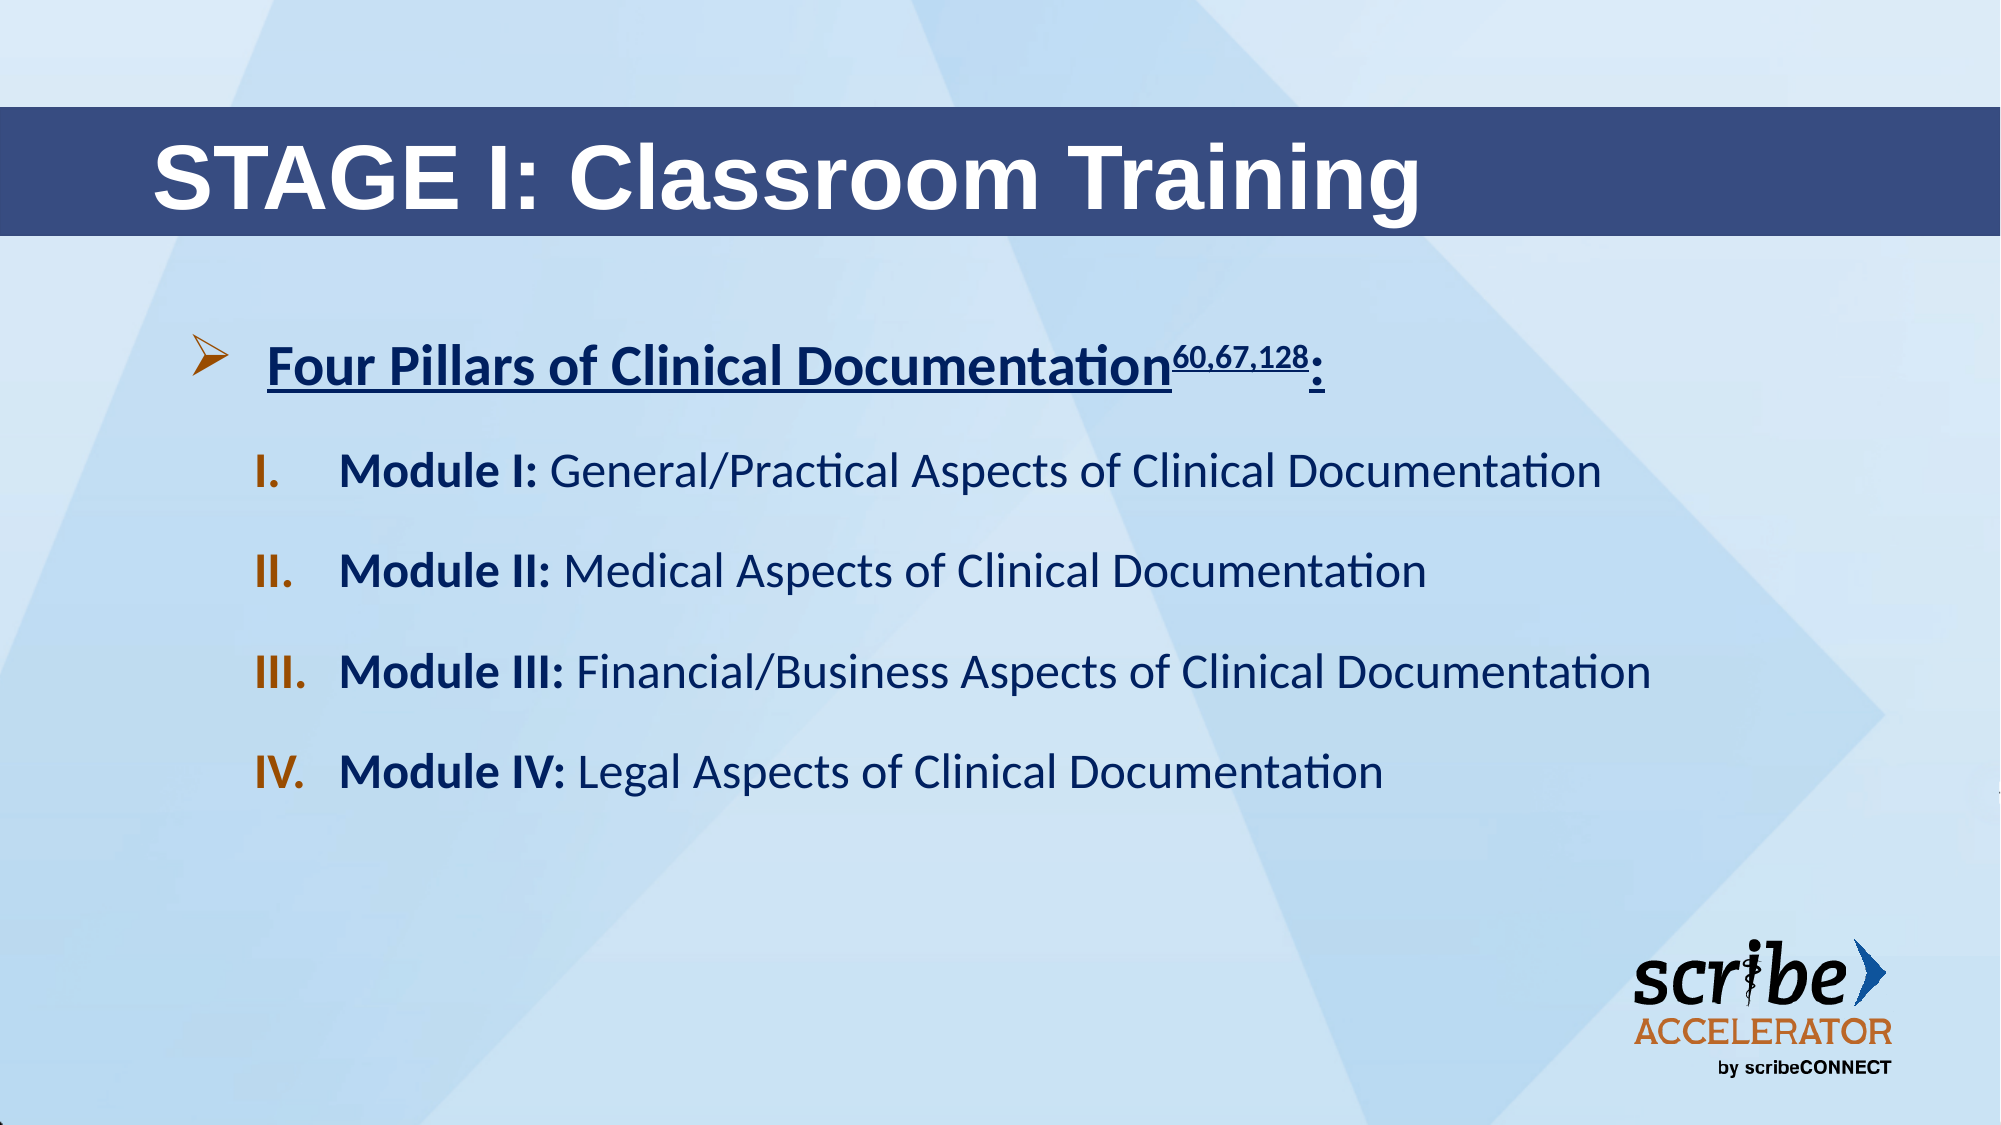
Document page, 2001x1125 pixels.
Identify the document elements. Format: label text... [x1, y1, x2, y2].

text_box [1759, 956, 2000, 1125]
list Four Pillars of Clinical Documentation60,67,128: Module I: General/Practical Aspects of Clinical Documentation Module II: Medical Aspects of Clinical Documentation Module III: Financial/Business Aspects of Clinical Documentation Module IV: Legal Aspects of Clinical Documentation [164, 289, 1836, 992]
picture [0, 0, 2001, 107]
title STAGE I: Classroom Training [137, 70, 1863, 289]
picture [0, 236, 2001, 1125]
